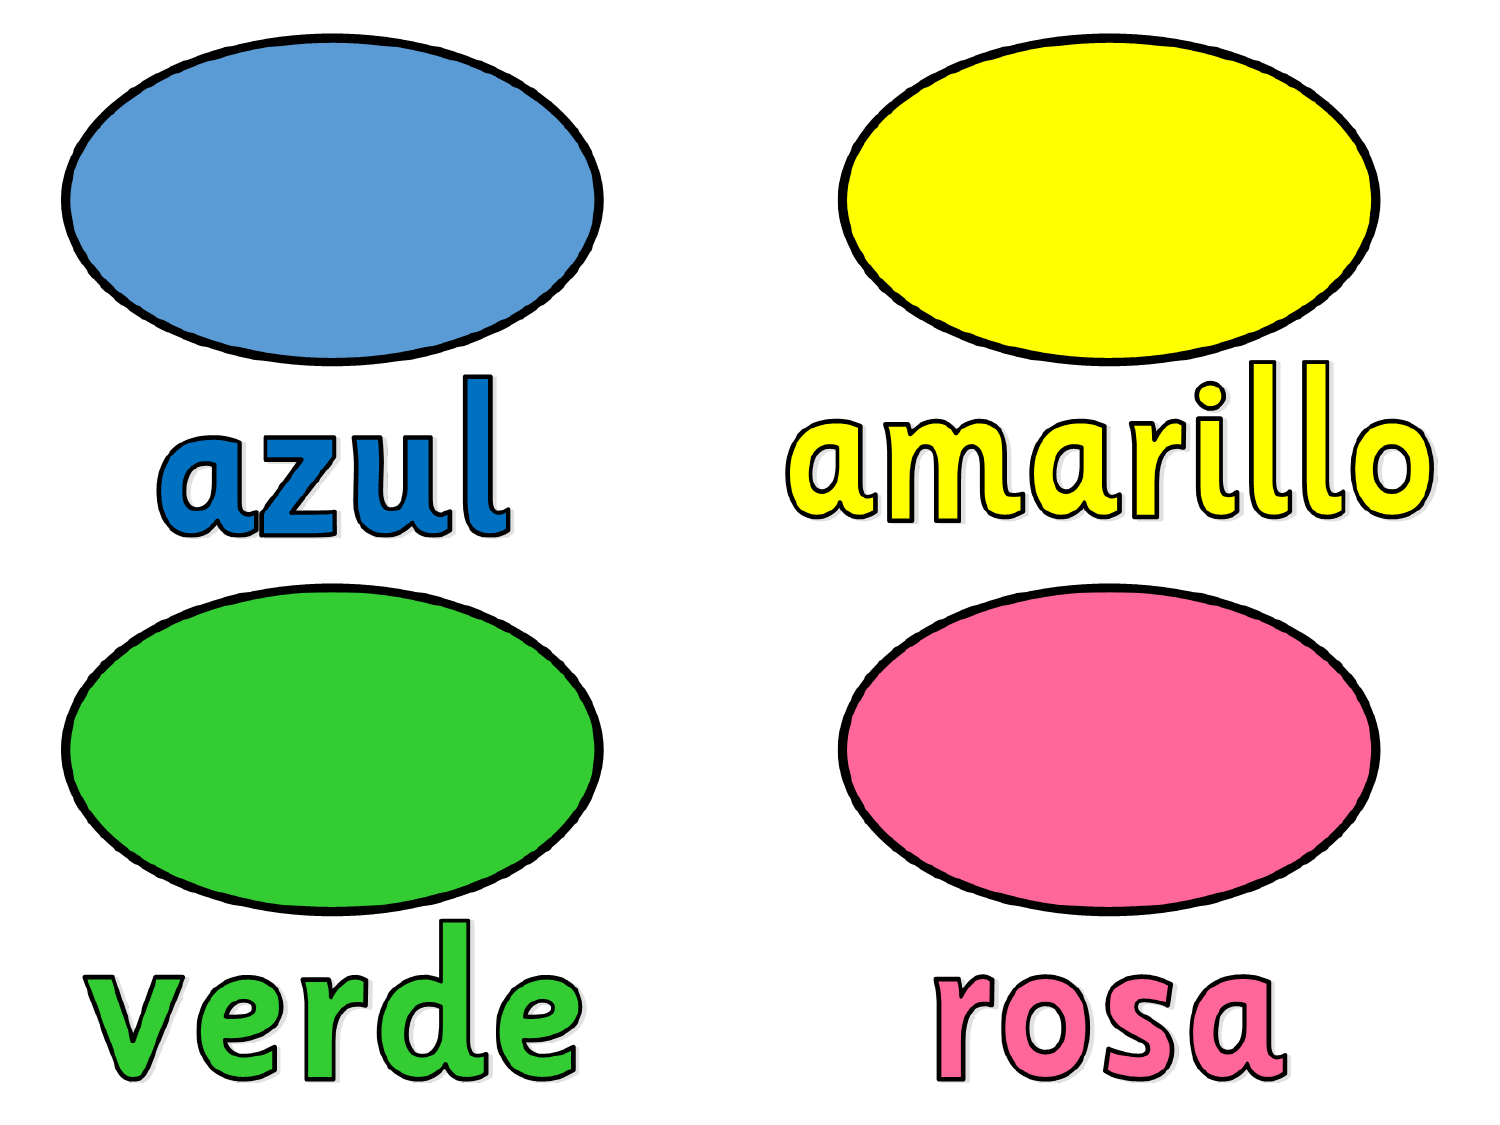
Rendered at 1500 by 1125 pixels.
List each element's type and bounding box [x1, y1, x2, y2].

picture [60, 33, 1438, 1083]
